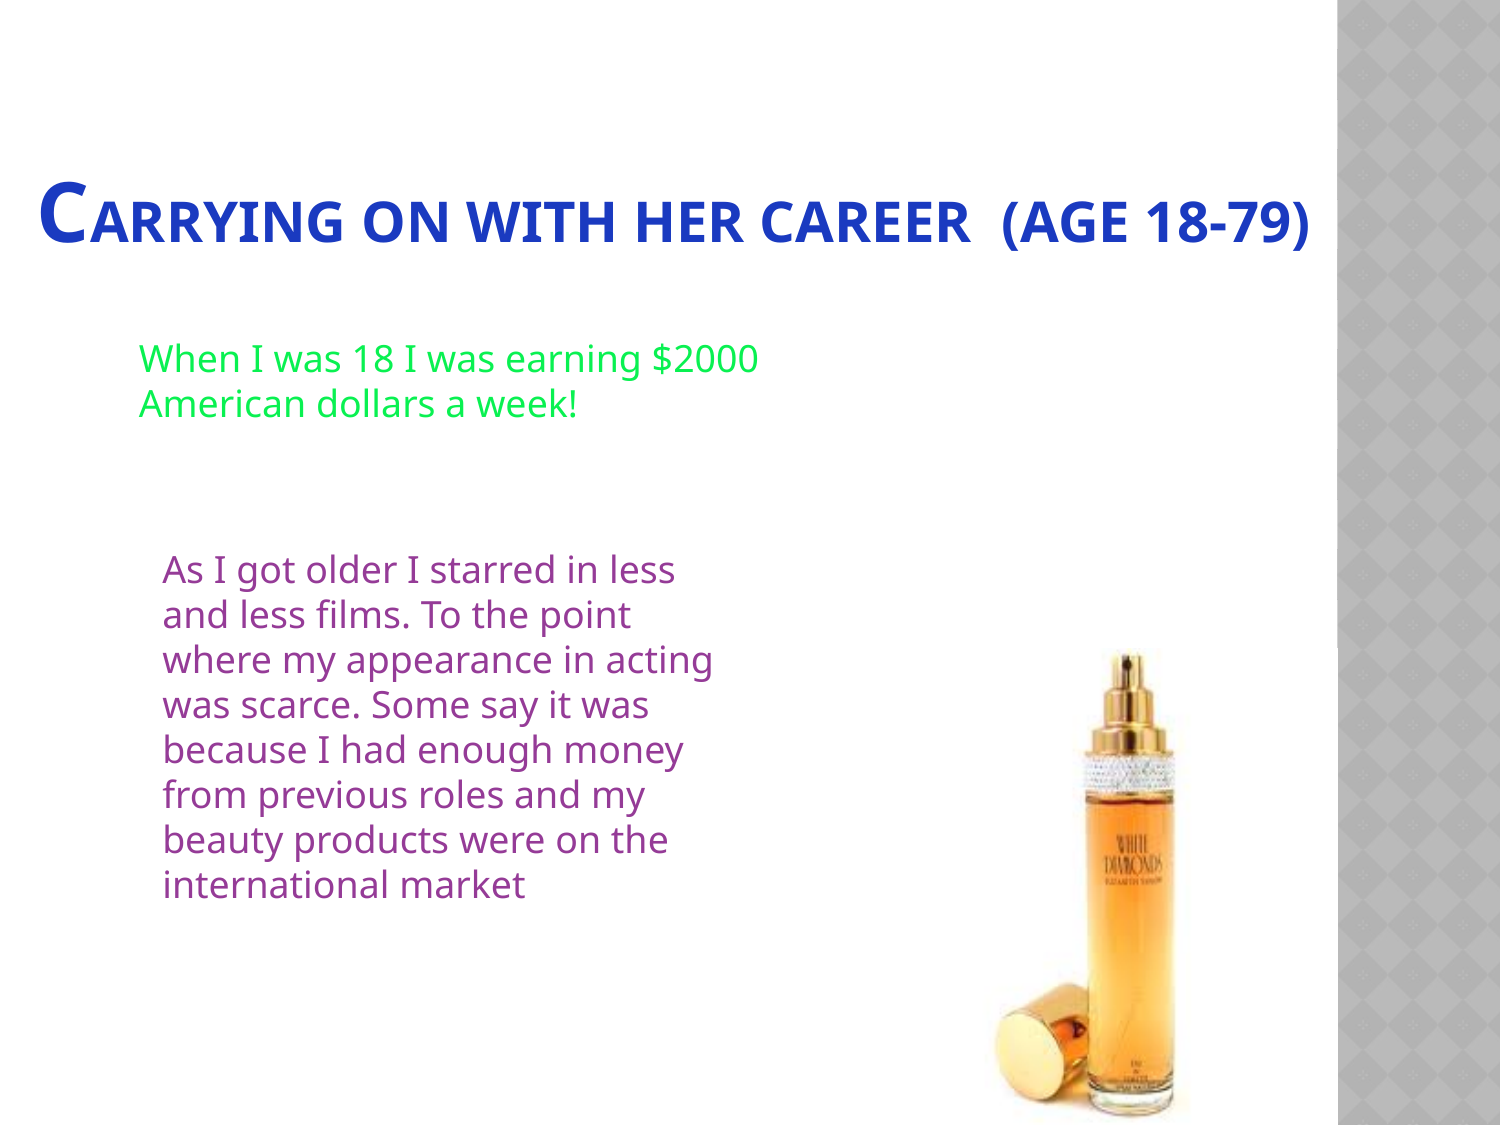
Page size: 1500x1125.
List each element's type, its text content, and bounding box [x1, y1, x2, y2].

picture [926, 647, 1339, 1125]
title Carrying on with her Career (age 18-79) [29, 66, 1500, 268]
text_box As I got older I starred in less and less films. To the point where my appearance in acting was scarce. Some say it was because I had enough money from previous roles and my beauty products were on the international market [147, 538, 750, 914]
text_box When I was 18 I was earning $2000 American dollars a week! [124, 327, 810, 433]
